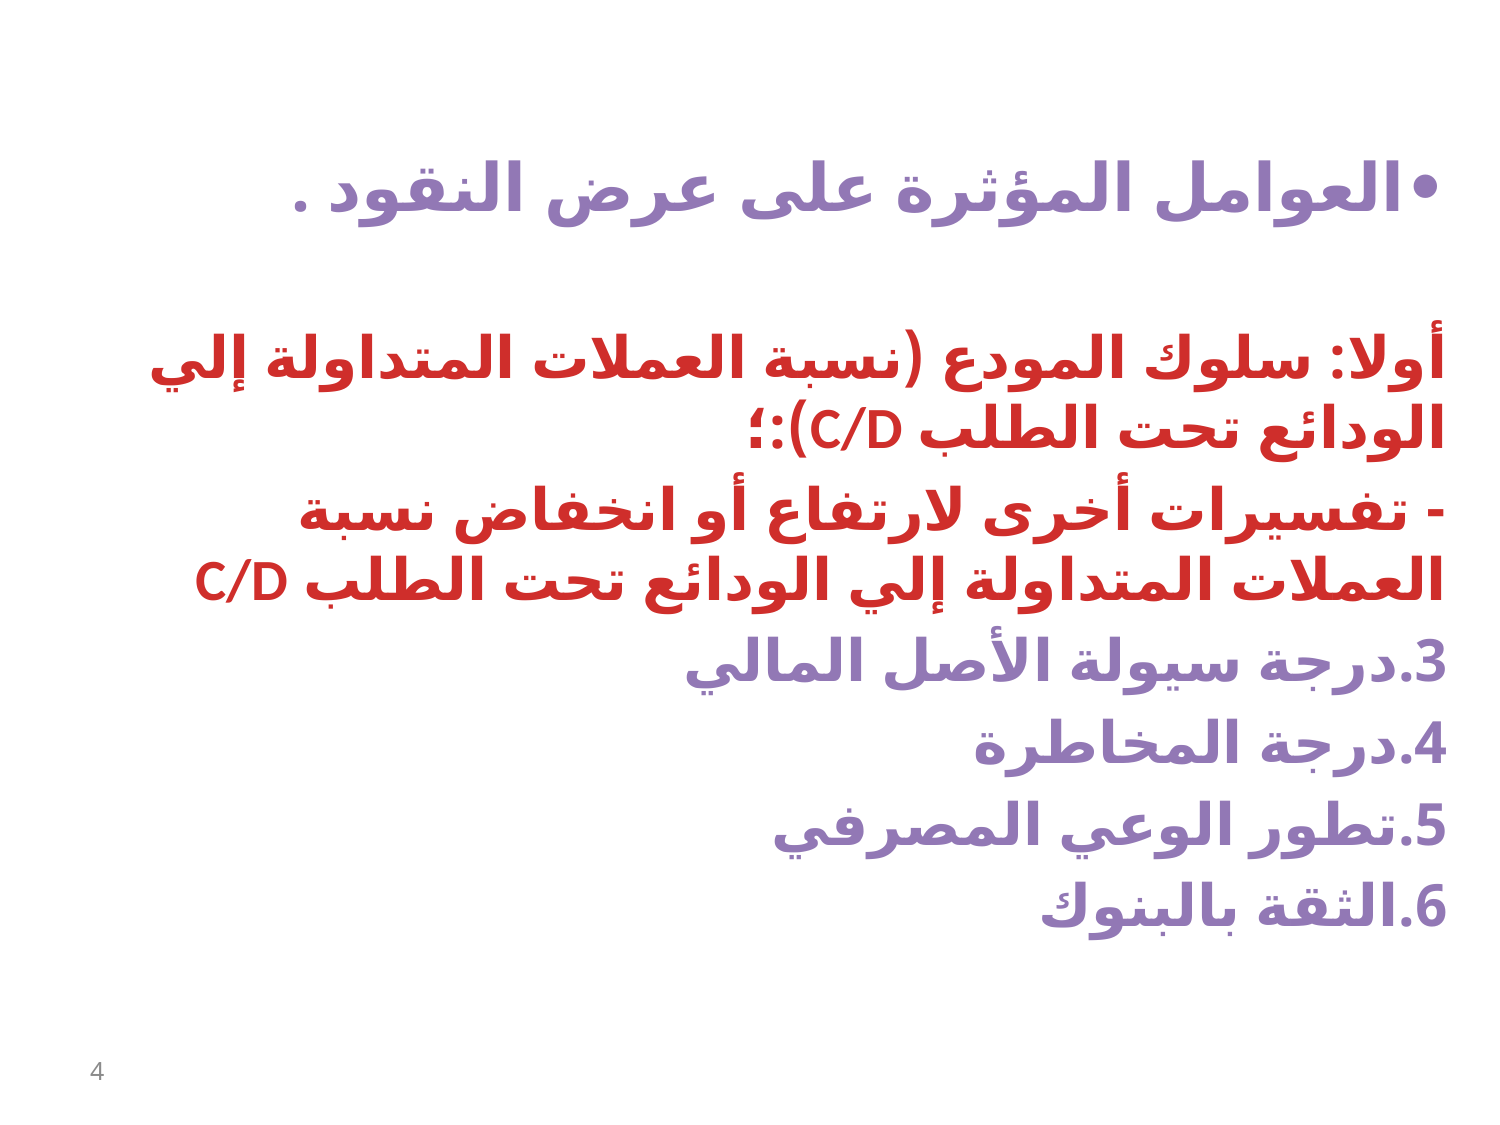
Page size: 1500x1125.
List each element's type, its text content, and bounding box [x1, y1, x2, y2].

text_box [127, 457, 1478, 593]
list • العوامل المؤثرة على عرض النقود . [112, 137, 1463, 273]
slide_number 4 [75, 1042, 425, 1103]
text_box أولا: سلوك المودع (نسبة العملات المتداولة إلي الودائع تحت الطلب C/D):؛ - تفسيرات أخرى لارتفاع أو انخفاض نسبة العملات المتداولة إلي الودائع تحت الطلب C/D 3. درجة سيولة الأصل المالي 4. درجة المخاطرة 5. تطور الوعي المصرفي 6. الثقة بالبنوك [112, 312, 1463, 439]
